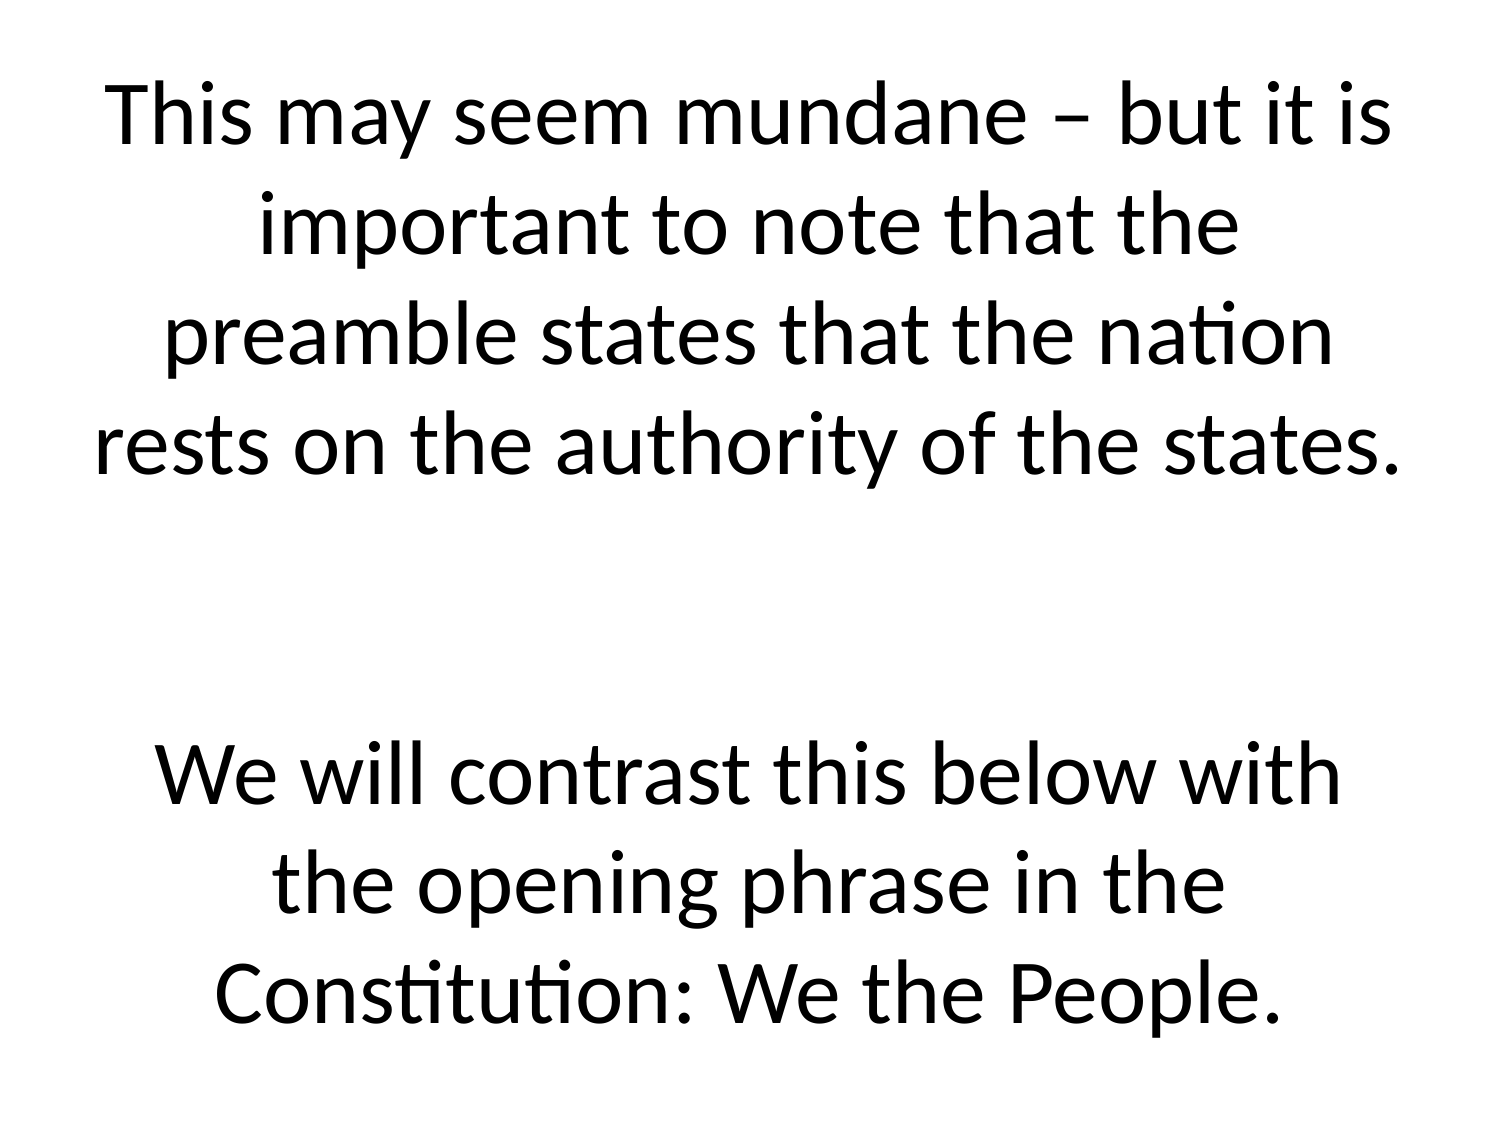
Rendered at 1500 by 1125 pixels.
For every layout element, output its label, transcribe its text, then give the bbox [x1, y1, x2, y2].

title This may seem mundane – but it is important to note that the preamble states that the nation rests on the authority of the states. We will contrast this below with the opening phrase in the Constitution: We the People. [75, 45, 1425, 1050]
